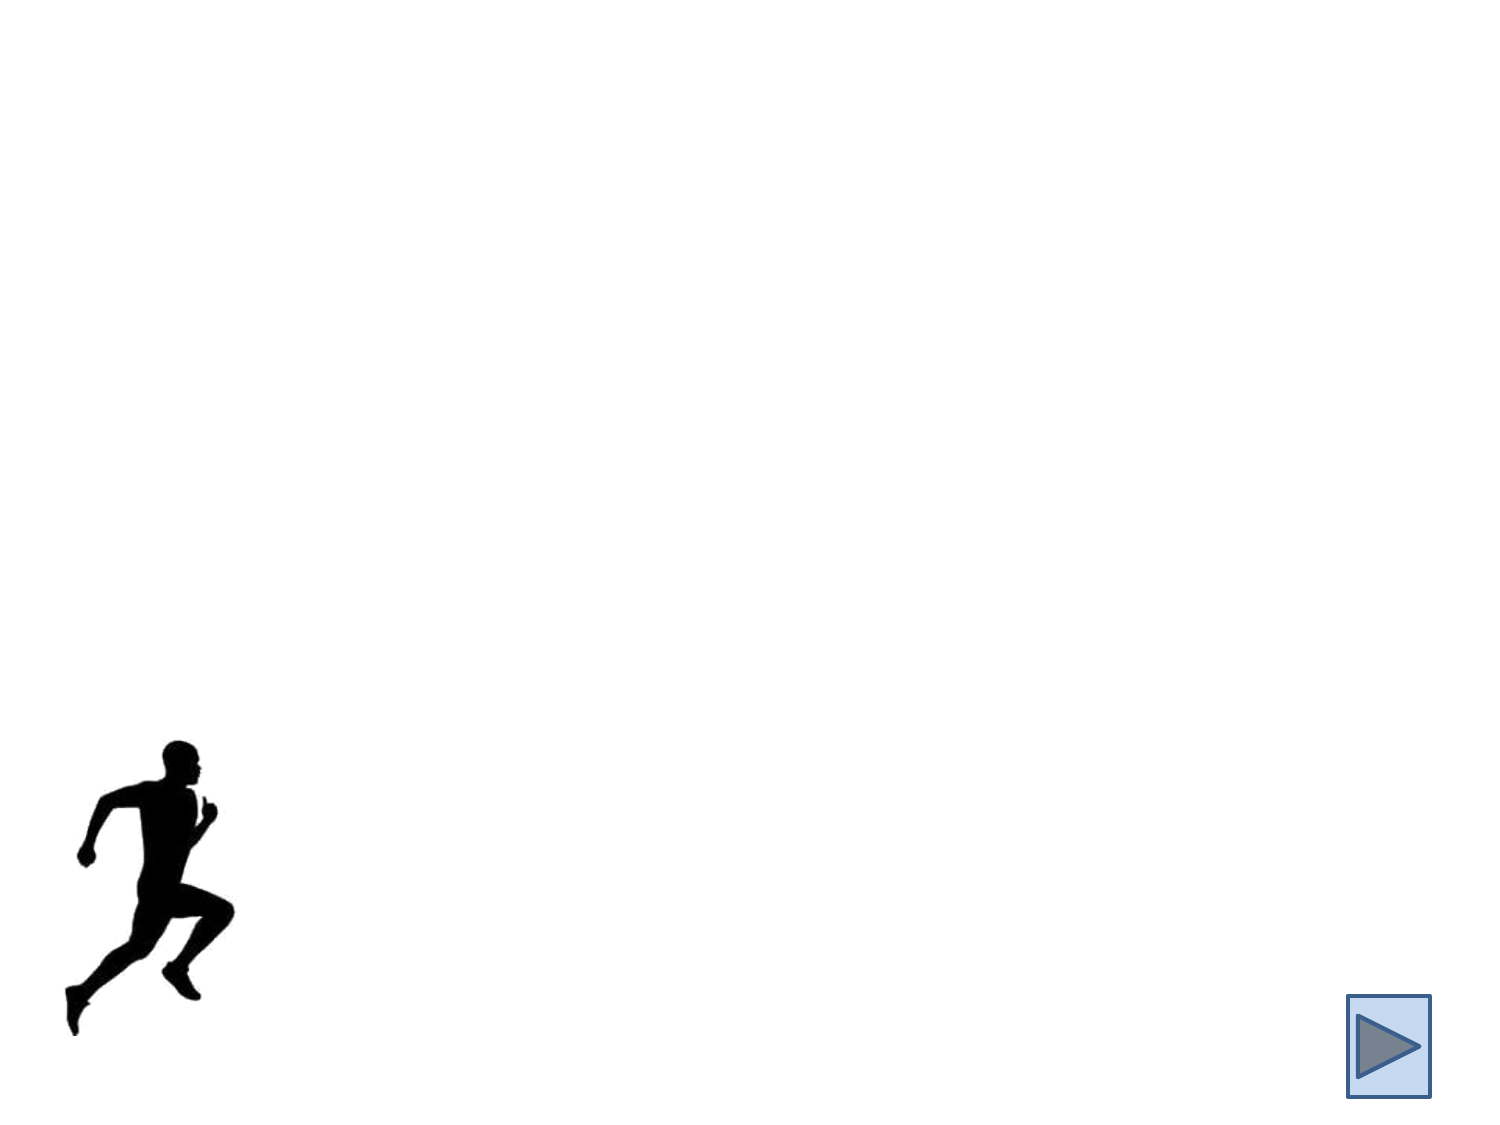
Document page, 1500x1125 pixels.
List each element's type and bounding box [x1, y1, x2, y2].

text_box [1346, 994, 1432, 1099]
picture [0, 738, 304, 1036]
